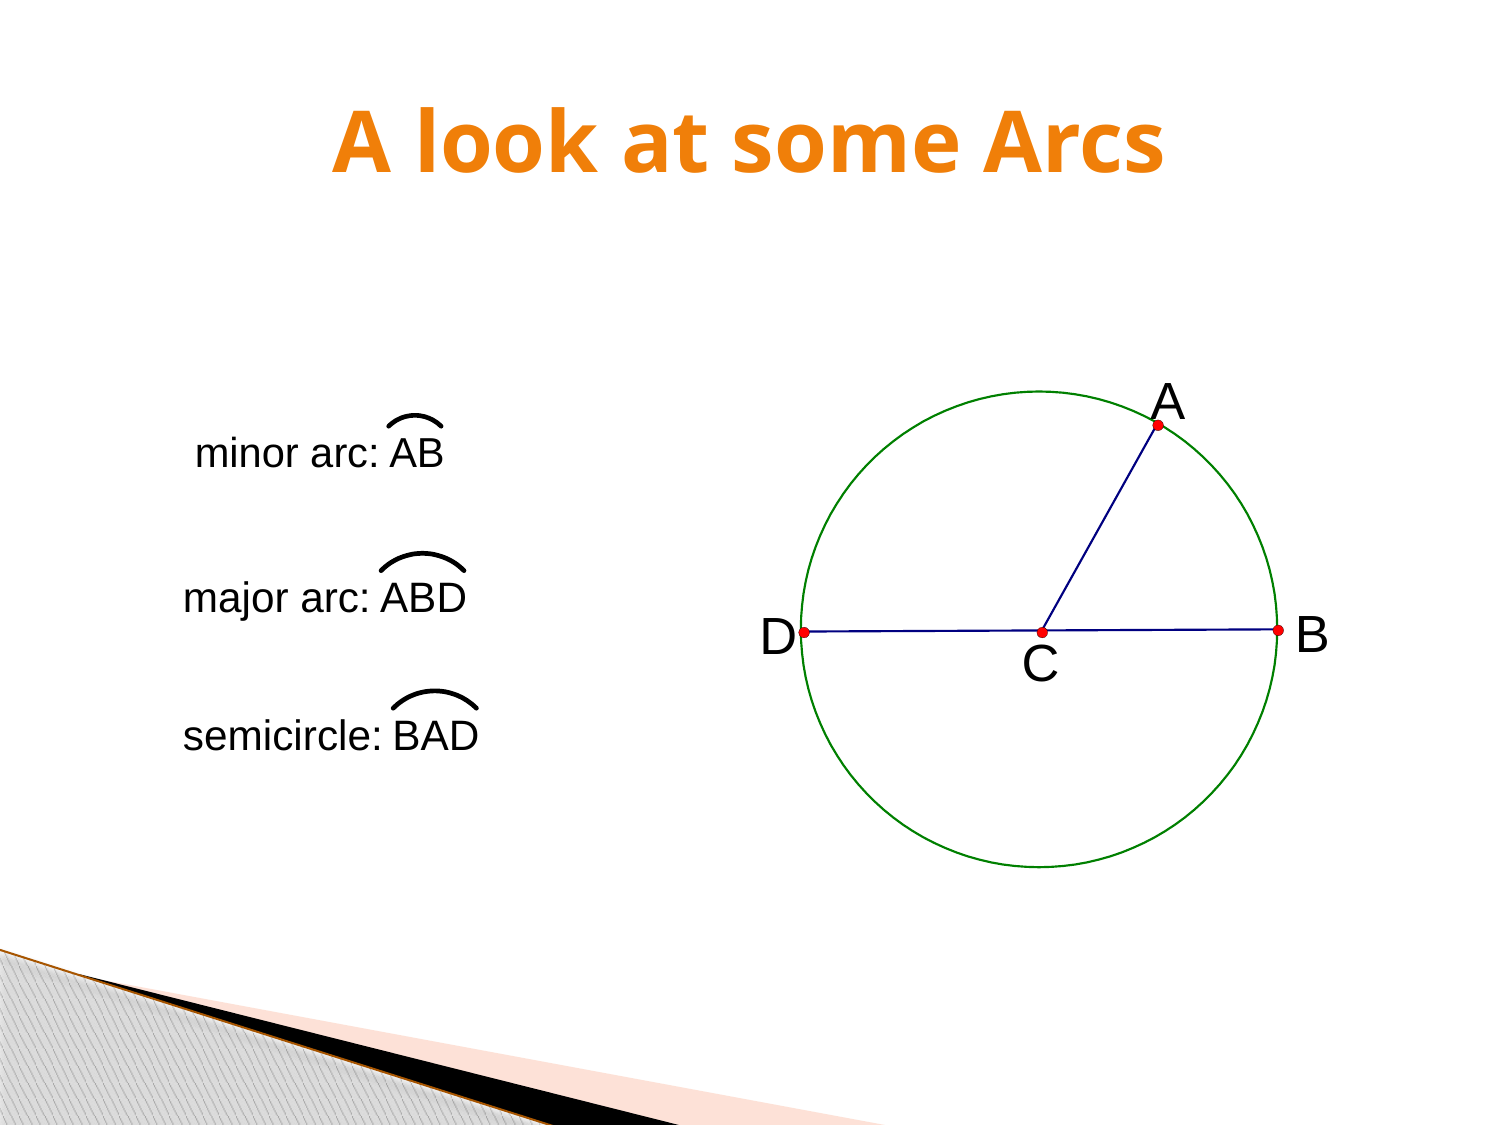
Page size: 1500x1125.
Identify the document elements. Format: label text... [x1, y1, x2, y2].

picture [149, 662, 513, 791]
picture [737, 349, 1352, 896]
picture [149, 524, 501, 653]
title A look at some Arcs [75, 45, 1425, 233]
picture [162, 387, 476, 507]
